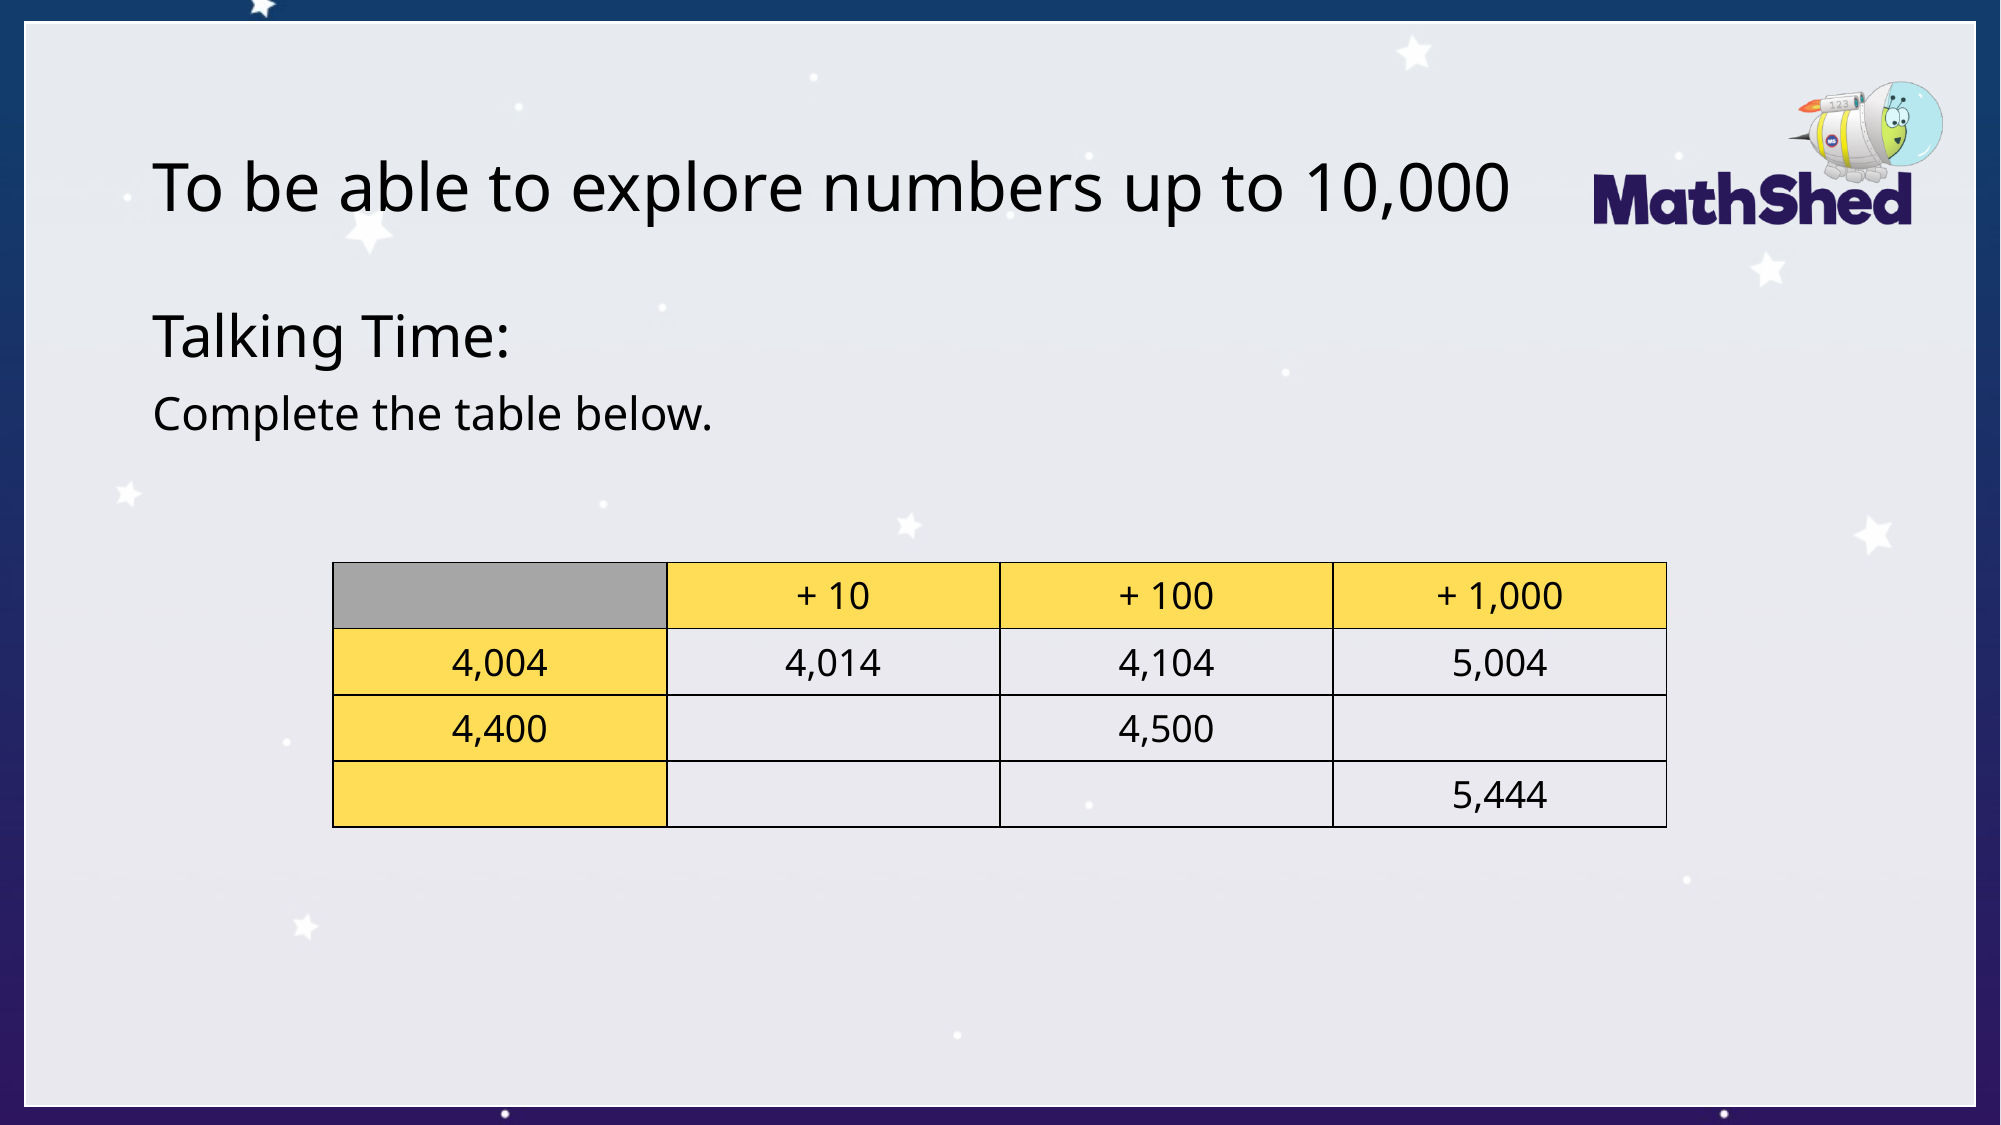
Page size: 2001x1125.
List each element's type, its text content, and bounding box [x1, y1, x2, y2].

table_cell 5,444 [1334, 762, 1666, 826]
table_cell 5,004 [1334, 629, 1666, 694]
table_cell 4,104 [1001, 629, 1332, 694]
table_cell [668, 762, 999, 826]
table_header + 100 [1001, 563, 1332, 628]
table_header + 1,000 [1334, 563, 1666, 628]
table_cell [1001, 762, 1332, 826]
table_cell [334, 762, 666, 826]
table_header [334, 563, 666, 628]
title To be able to explore numbers up to 10,000 [137, 81, 1578, 299]
table_cell [1334, 696, 1666, 760]
table_cell 4,004 [334, 629, 666, 694]
table_cell 4,400 [334, 696, 666, 760]
table_header + 10 [668, 563, 999, 628]
table_cell 4,500 [1001, 696, 1332, 760]
table_cell 4,014 [668, 629, 999, 694]
picture [0, 0, 2001, 1125]
list Talking Time: Complete the table below. [137, 299, 1863, 1014]
table_cell [668, 696, 999, 760]
